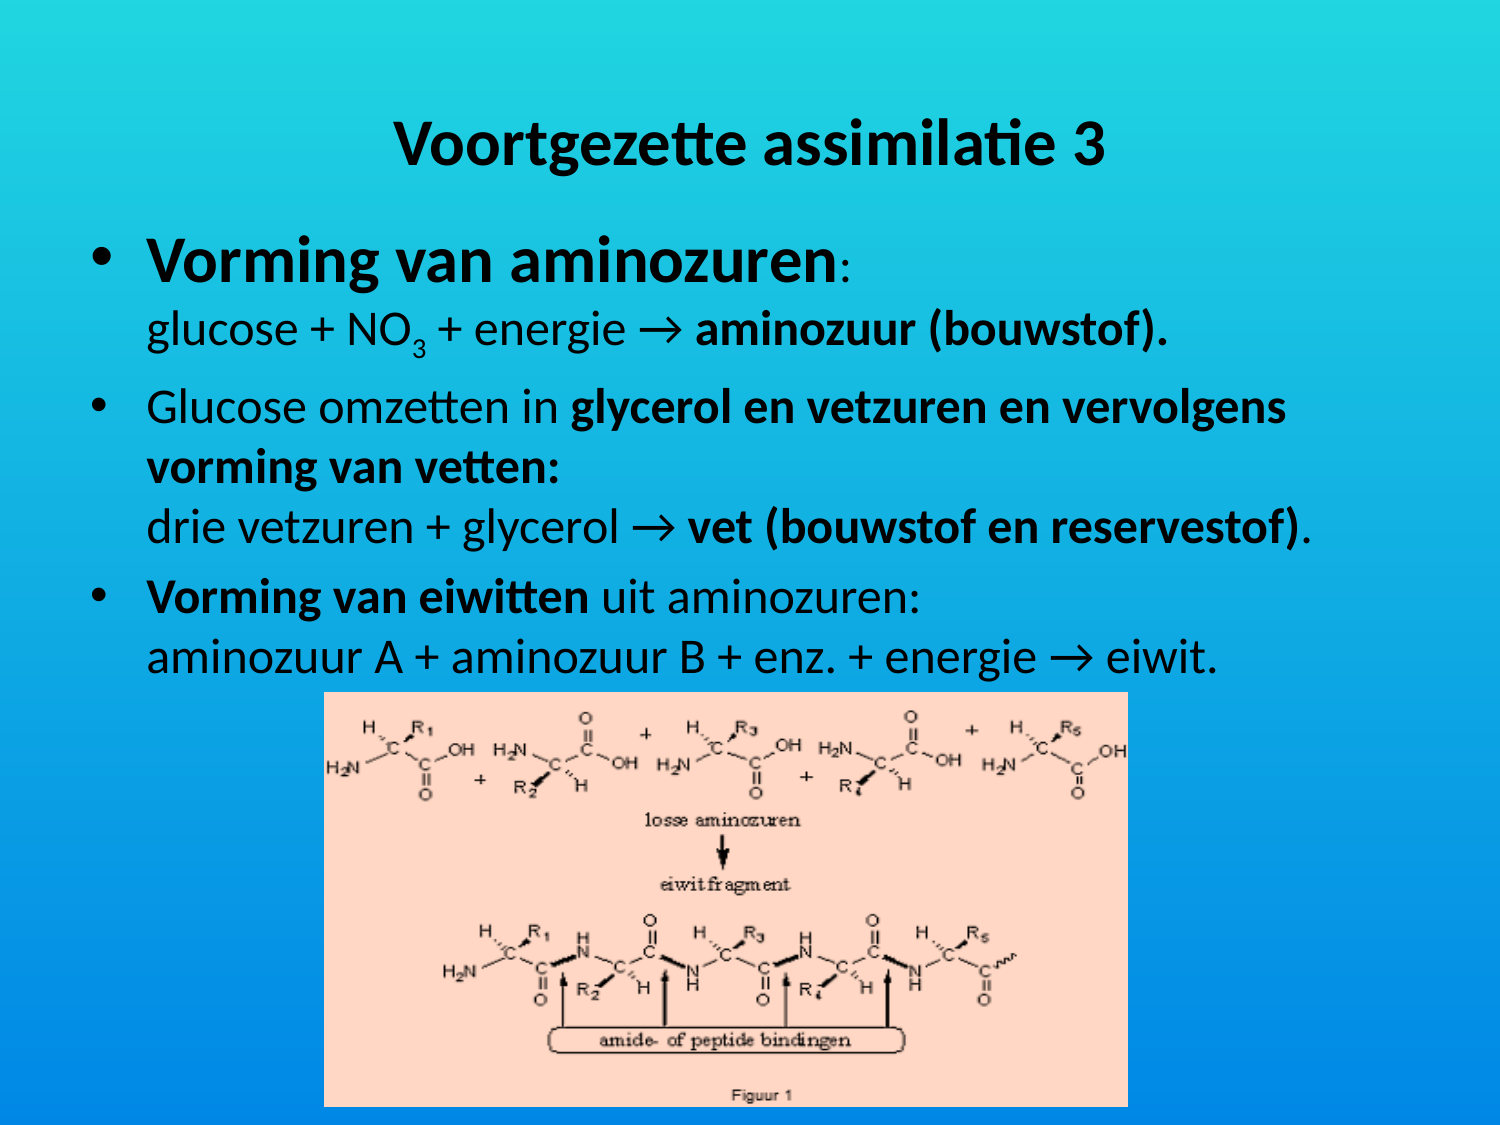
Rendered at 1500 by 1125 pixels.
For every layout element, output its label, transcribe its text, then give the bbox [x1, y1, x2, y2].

list Vorming van aminozuren: glucose + NO3 + energie → aminozuur (bouwstof). Glucose omzetten in glycerol en vetzuren en vervolgens vorming van vetten: drie vetzuren + glycerol → vet (bouwstof en reservestof). Vorming van eiwitten uit aminozuren: aminozuur A + aminozuur B + enz. + energie → eiwit. [75, 208, 1425, 1094]
title Voortgezette assimilatie 3 [75, 45, 1425, 208]
picture [324, 693, 1129, 1107]
